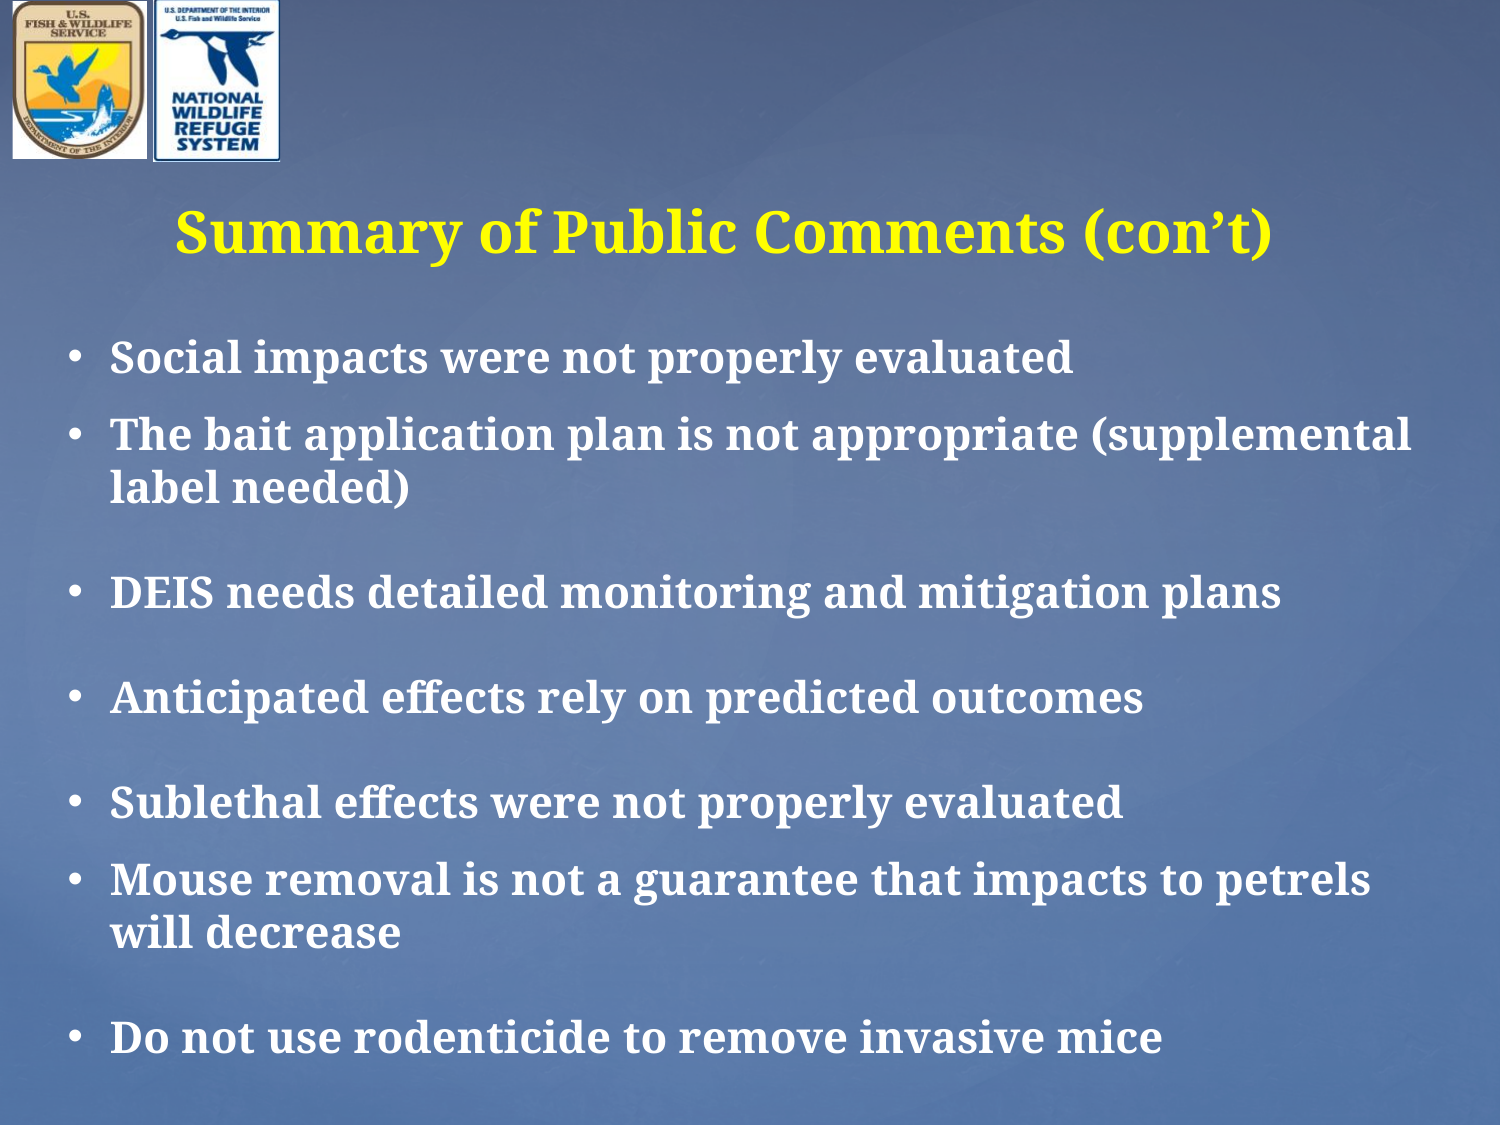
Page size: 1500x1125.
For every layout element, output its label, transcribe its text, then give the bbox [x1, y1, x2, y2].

text_box Social impacts were not properly evaluated The bait application plan is not appropriate (supplemental label needed) DEIS needs detailed monitoring and mitigation plans Anticipated effects rely on predicted outcomes Sublethal effects were not properly evaluated Mouse removal is not a guarantee that impacts to petrels will decrease Do not use rodenticide to remove invasive mice [49, 322, 1475, 1125]
text_box Summary of Public Comments (con’t) [61, 187, 1389, 273]
picture [11, 1, 148, 160]
picture [152, 0, 281, 163]
